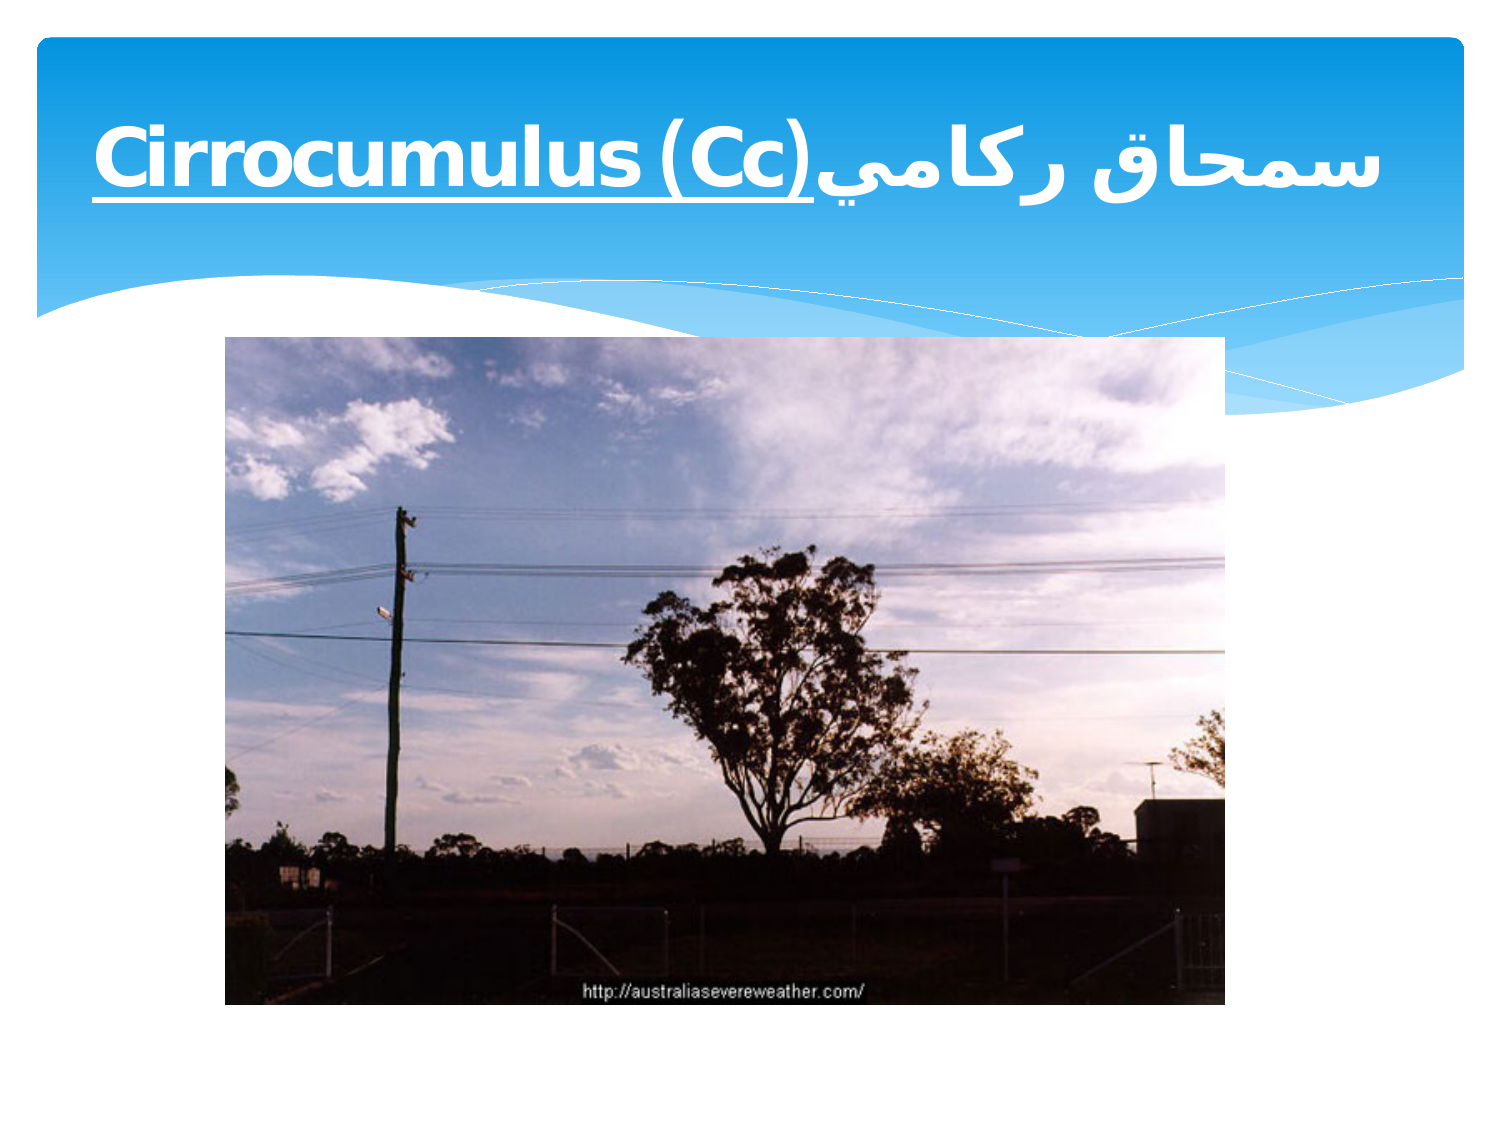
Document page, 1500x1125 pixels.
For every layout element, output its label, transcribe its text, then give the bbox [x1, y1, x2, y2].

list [224, 337, 1226, 1006]
title Cirrocumulus (Cc)سمحاق ركامي [75, 55, 1425, 261]
